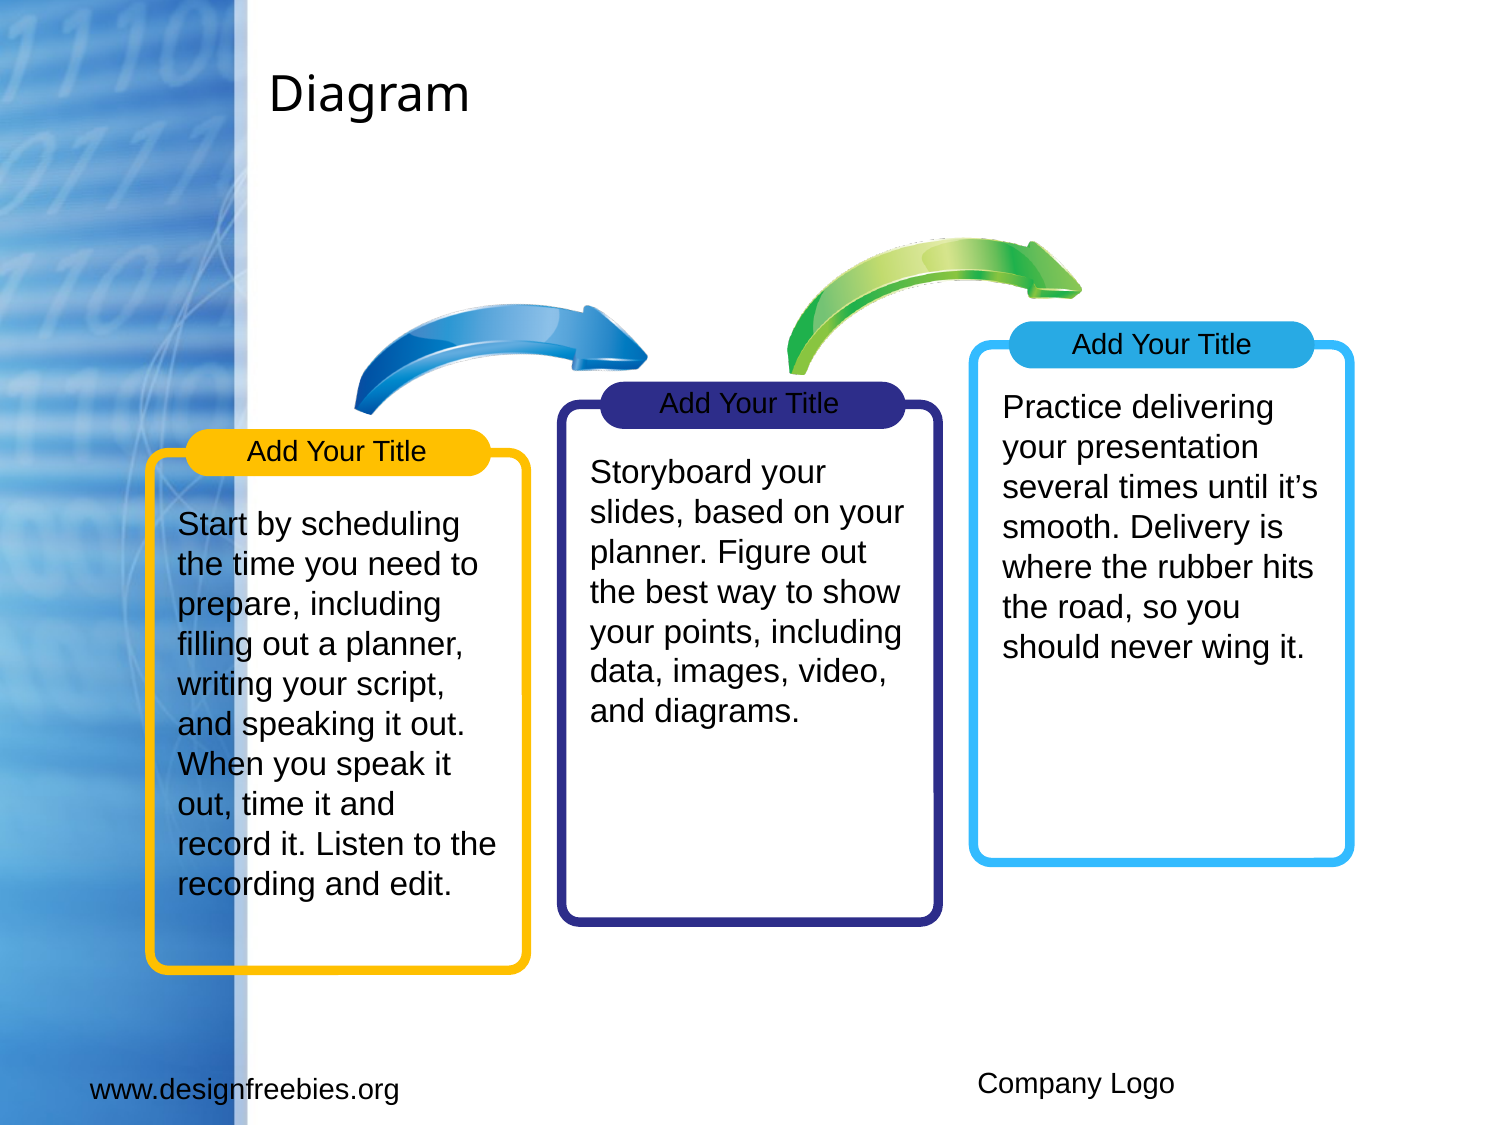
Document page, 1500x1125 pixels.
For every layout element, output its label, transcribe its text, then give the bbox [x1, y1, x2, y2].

title Diagram [253, 45, 1425, 138]
picture [0, 0, 1500, 1125]
text_box [561, 404, 939, 923]
text_box Add Your Title [644, 377, 855, 427]
footer Company Logo [962, 1057, 1438, 1105]
text_box [185, 429, 492, 477]
text_box [973, 344, 1350, 863]
text_box Add Your Title [231, 424, 442, 475]
text_box Practice delivering your presentation several times until it’s smooth. Delivery is where the rubber hits the road, so you should never wing it. [987, 377, 1338, 672]
text_box [639, 381, 906, 429]
text_box Storyboard your slides, based on your planner. Figure out the best way to show your points, including data, images, video, and diagrams. [575, 442, 925, 737]
text_box [149, 452, 527, 971]
text_box [1267, 321, 1315, 369]
slide_number www.designfreebies.org [75, 1062, 425, 1113]
text_box Start by scheduling the time you need to prepare, including filling out a planner, writing your script, and speaking it out. When you speak it out, time it and record it. Listen to the recording and edit. [162, 495, 513, 910]
text_box Add Your Title [1082, 318, 1267, 369]
